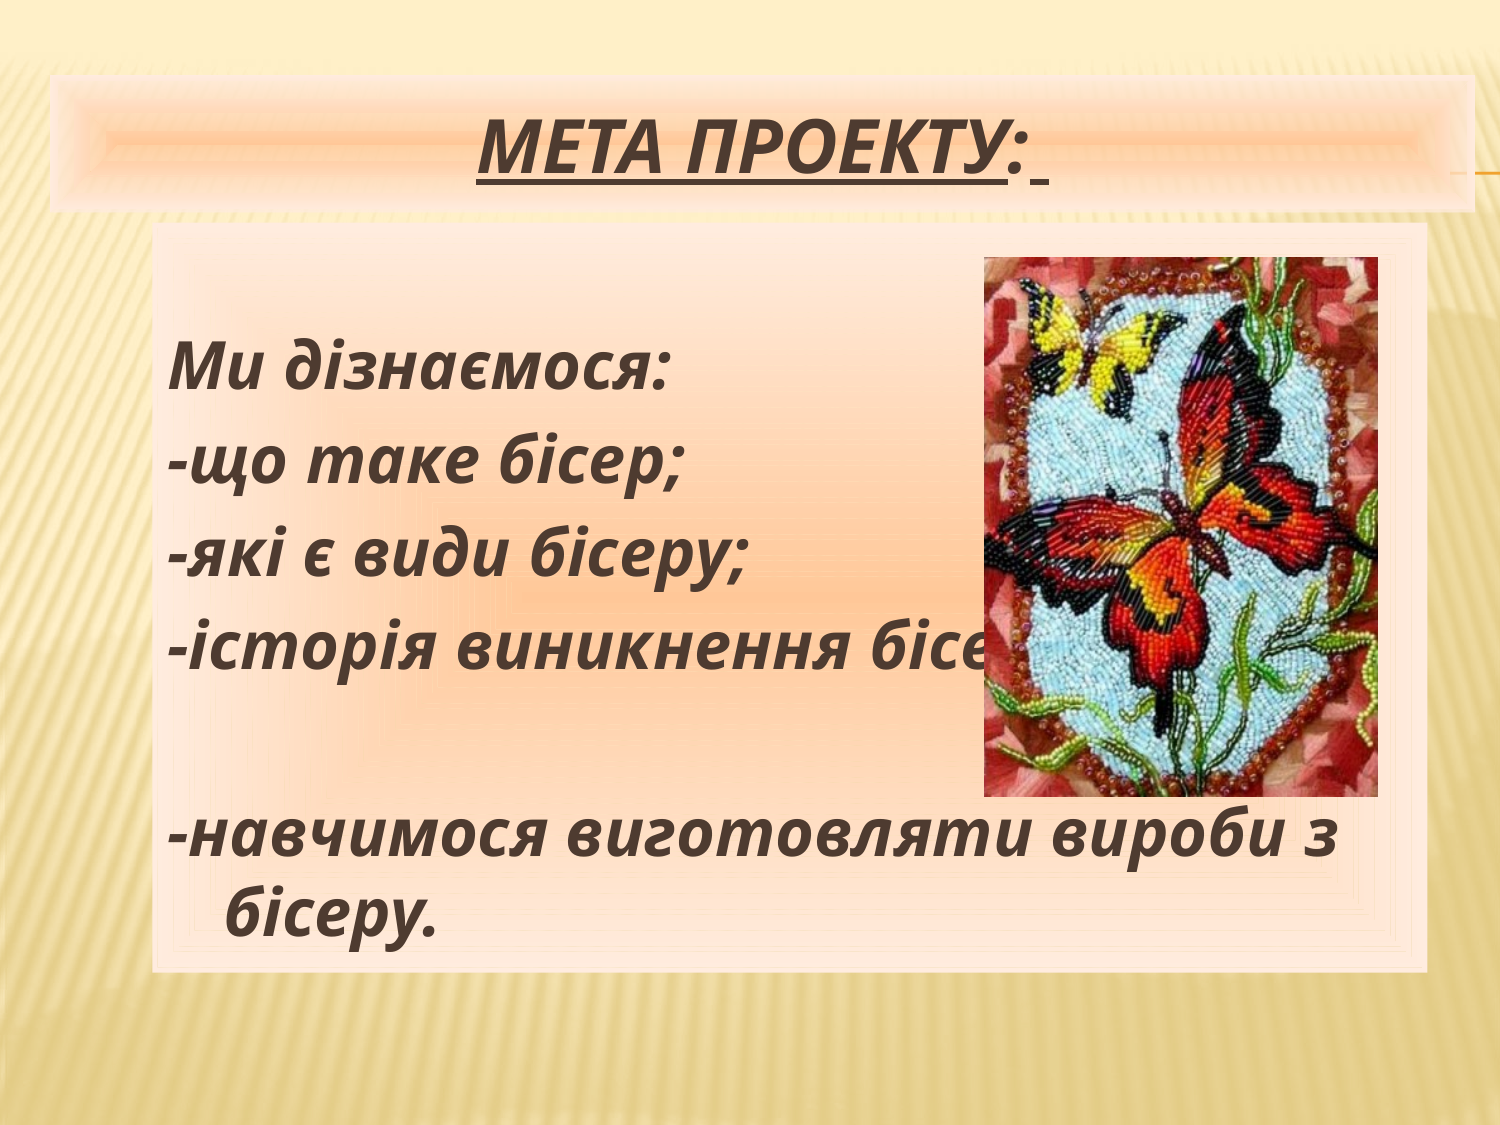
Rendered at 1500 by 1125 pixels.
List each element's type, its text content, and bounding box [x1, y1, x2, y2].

title Мета проекту: [50, 75, 1475, 213]
list Ми дізнаємося: -що таке бісер; -які є види бісеру; -історія виникнення бісеру. -навчимося виготовляти вироби з бісеру. [152, 222, 1428, 973]
picture [984, 257, 1378, 798]
